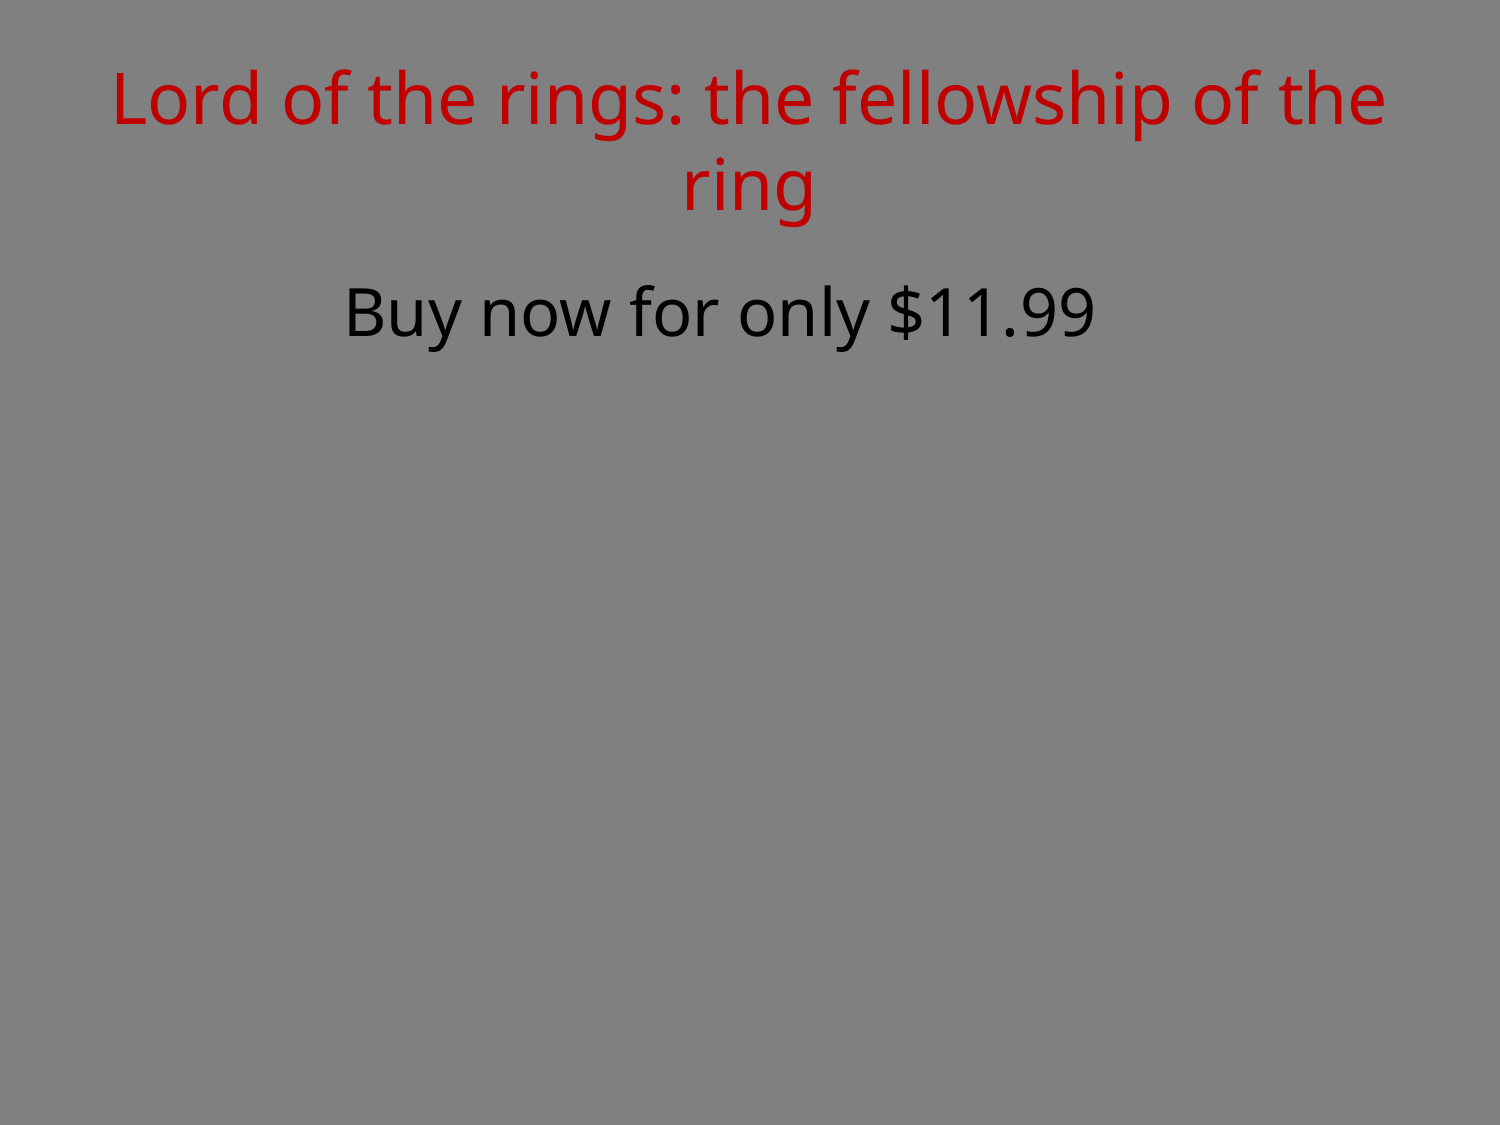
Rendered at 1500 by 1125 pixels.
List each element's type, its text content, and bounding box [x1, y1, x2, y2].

title Lord of the rings: the fellowship of the ring [75, 45, 1425, 233]
list Buy now for only $11.99 [289, 262, 1152, 398]
